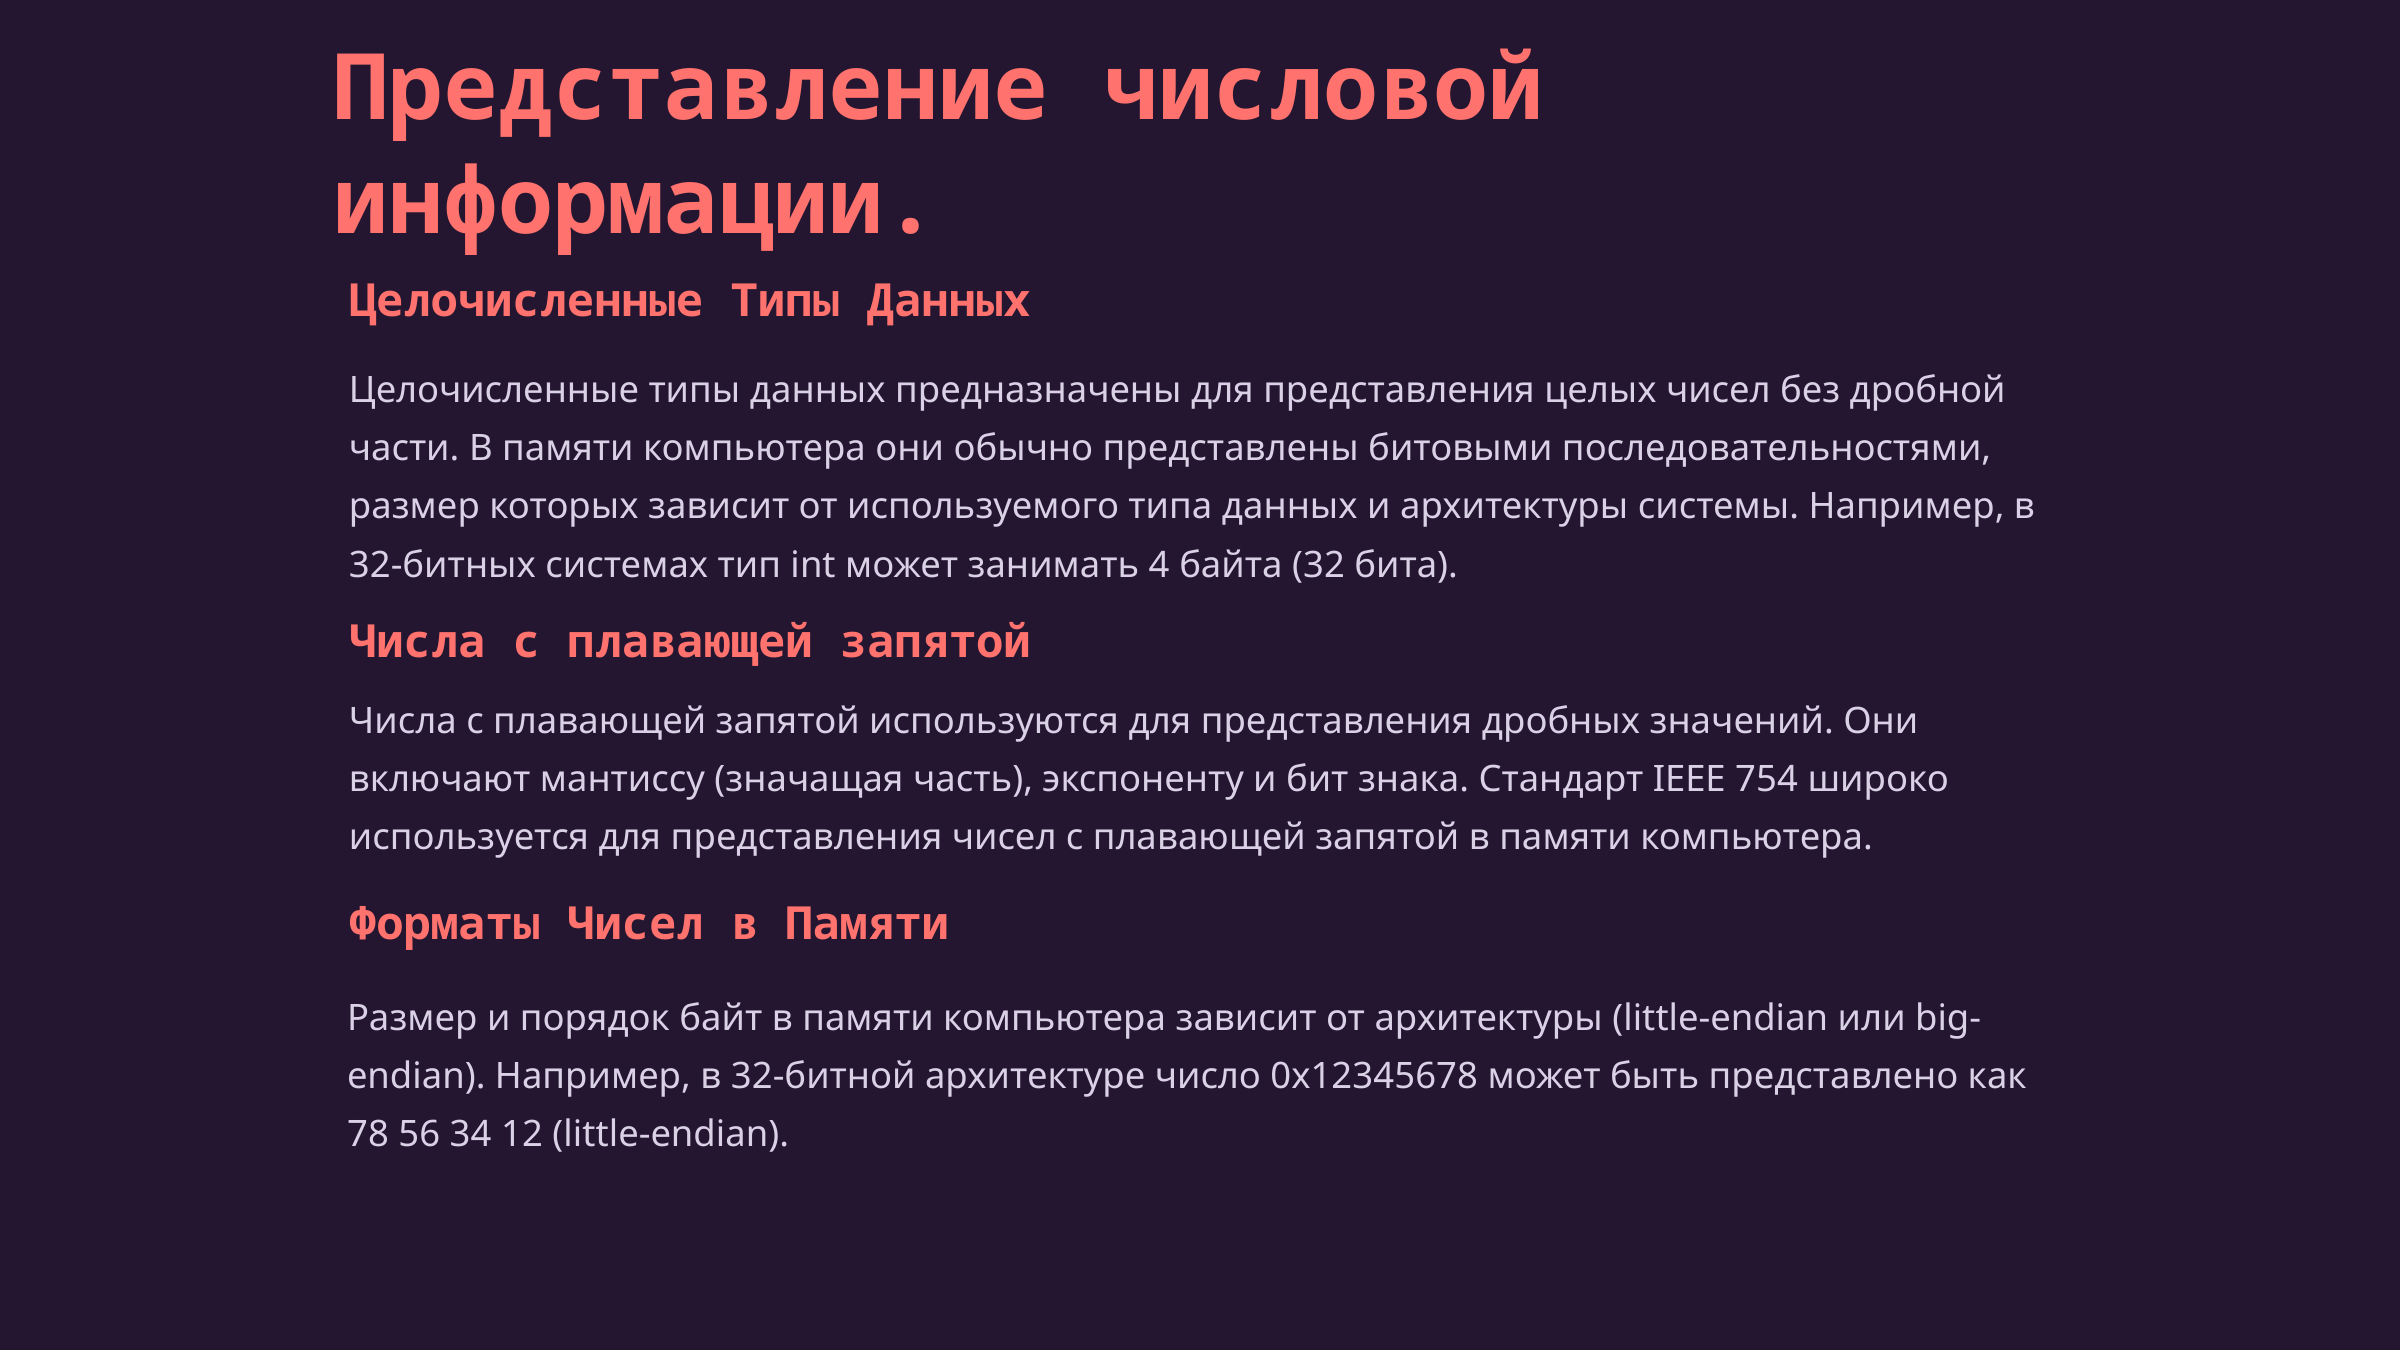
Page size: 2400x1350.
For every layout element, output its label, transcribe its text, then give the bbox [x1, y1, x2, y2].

text_box Числа с плавающей запятой используются для представления дробных значений. Они включают мантиссу (значащая часть), экспоненту и бит знака. Стандарт IEEE 754 широко используется для представления чисел с плавающей запятой в памяти компьютера. [334, 674, 2066, 792]
text_box Форматы Чисел в Памяти [334, 884, 1116, 942]
text_box Размер и порядок байт в памяти компьютера зависит от архитектуры (little-endian или big-endian). Например, в 32-битной архитектуре число 0x12345678 может быть представлено как 78 56 34 12 (little-endian). [332, 971, 2064, 1089]
text_box Представление числовой информации. [319, 16, 2051, 245]
text_box Числа с плавающей запятой [334, 602, 1116, 660]
text_box Целочисленные Типы Данных [334, 260, 922, 318]
text_box [0, 0, 2400, 1350]
text_box Целочисленные типы данных предназначены для представления целых чисел без дробной части. В памяти компьютера они обычно представлены битовыми последовательностями, размер которых зависит от используемого типа данных и архитектуры системы. Например, в 32-битных системах тип int может занимать 4 байта (32 бита). [334, 343, 2066, 461]
